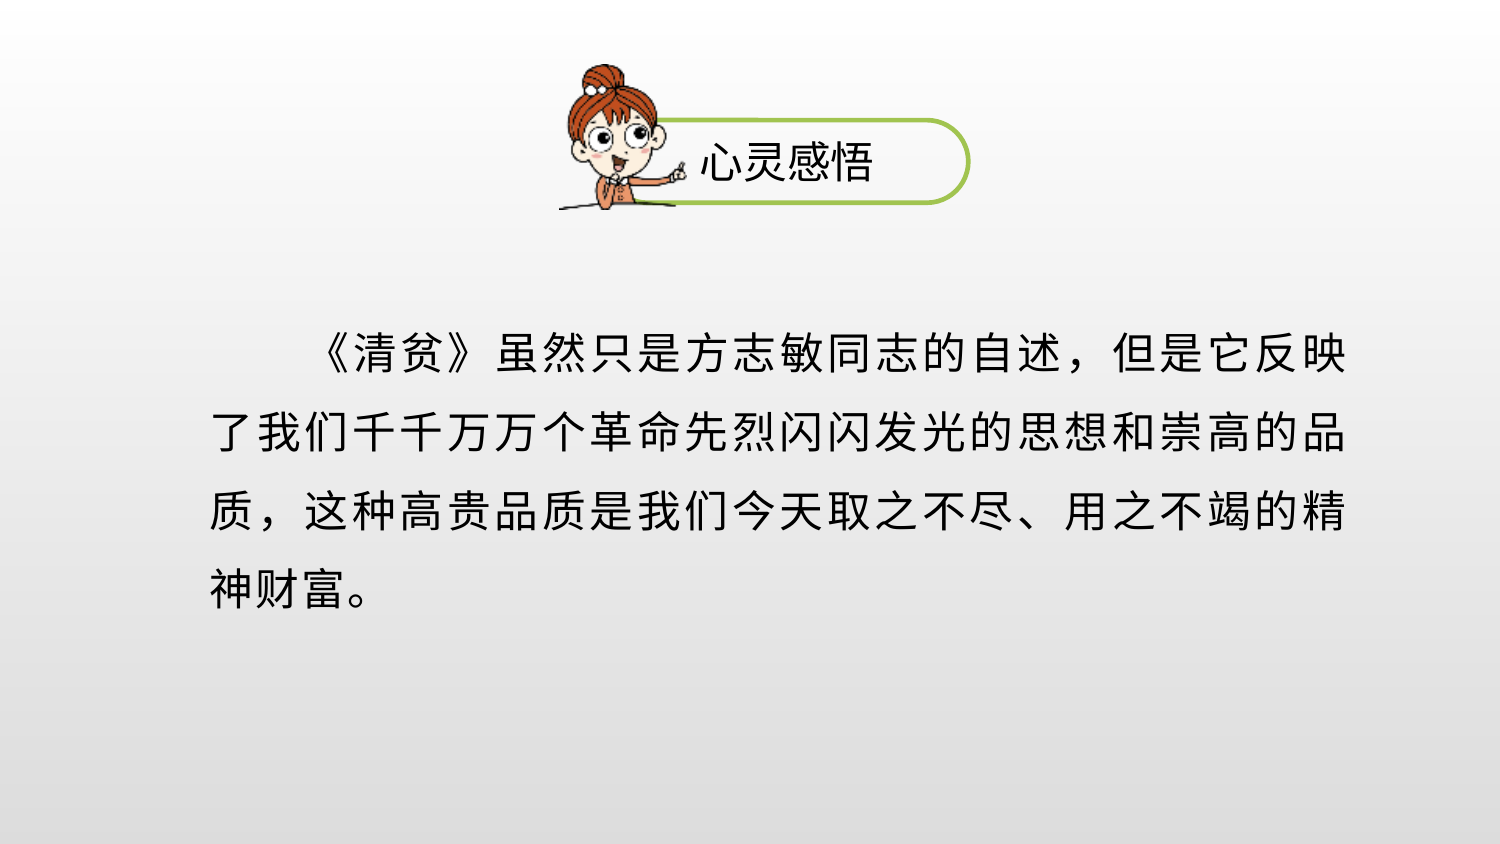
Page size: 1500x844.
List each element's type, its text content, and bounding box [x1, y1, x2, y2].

picture [559, 64, 687, 210]
text_box 心灵感悟 [687, 119, 970, 204]
subtitle 《清贫》虽然只是方志敏同志的自述，但是它反映了我们千千万万个革命先烈闪闪发光的思想和崇高的品质，这种高贵品质是我们今天取之不尽、用之不竭的精神财富。 [153, 299, 1359, 554]
